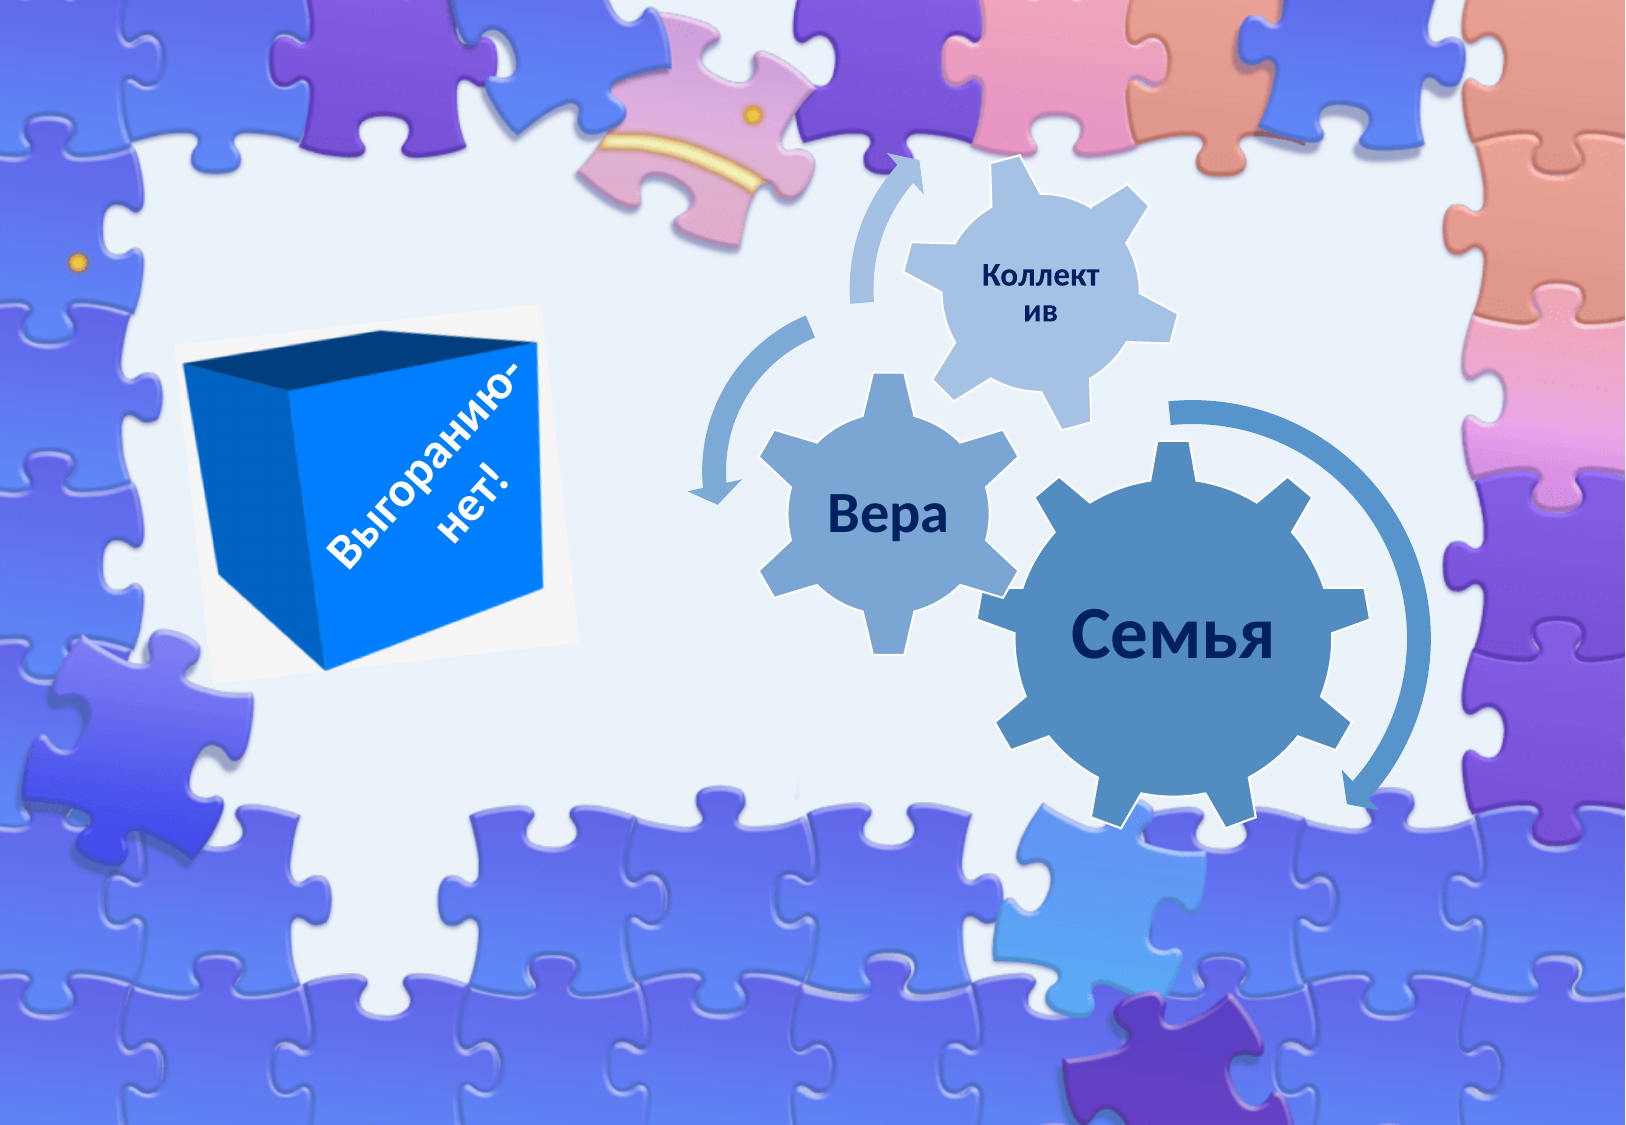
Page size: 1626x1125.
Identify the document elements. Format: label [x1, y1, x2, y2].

picture [0, 0, 1625, 1125]
text_box [462, 119, 1547, 842]
